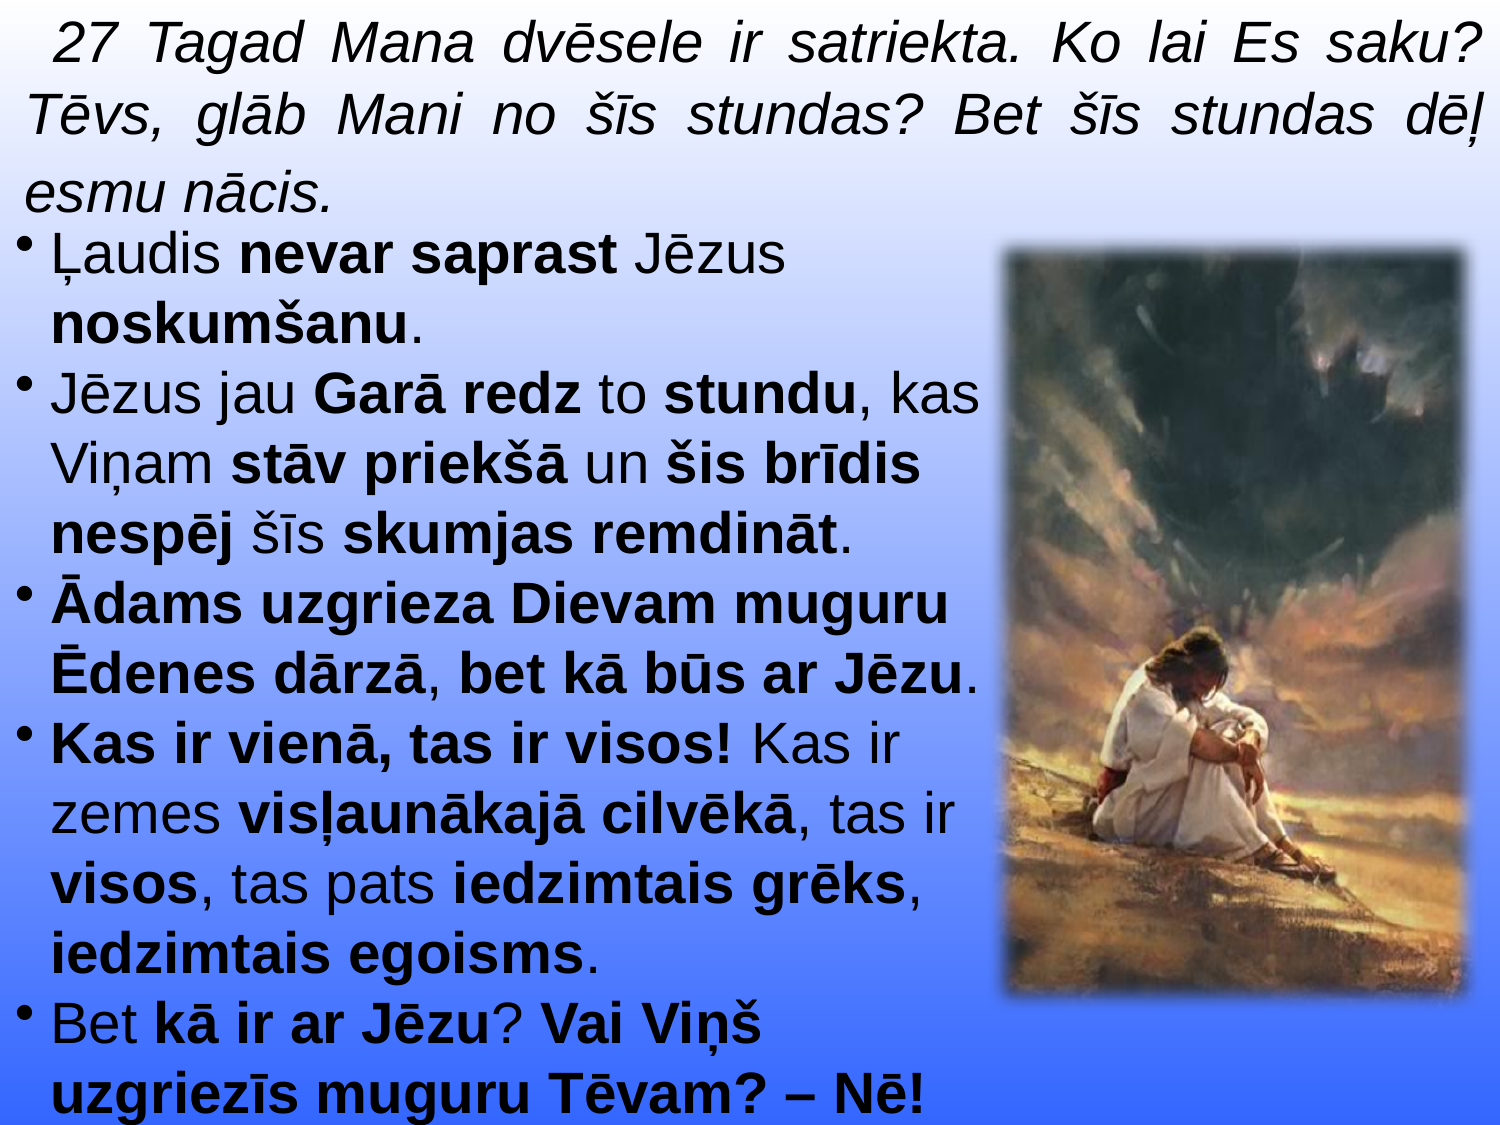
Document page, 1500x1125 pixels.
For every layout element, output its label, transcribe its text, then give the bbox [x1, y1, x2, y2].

list 27 Tagad Mana dvēsele ir satriekta. Ko lai Es saku? Tēvs, glāb Mani no šīs stundas? Bet šīs stundas dēļ esmu nācis. [0, 0, 1500, 256]
text_box Ļaudis nevar saprast Jēzus noskumšanu. Jēzus jau Garā redz to stundu, kas Viņam stāv priekšā un šis brīdis nespēj šīs skumjas remdināt. Ādams uzgrieza Dievam muguru Ēdenes dārzā, bet kā būs ar Jēzu. Kas ir vienā, tas ir visos! Kas ir zemes visļaunākajā cilvēkā, tas ir visos, tas pats iedzimtais grēks, iedzimtais egoisms. Bet kā ir ar Jēzu? Vai Viņš uzgriezīs muguru Tēvam? – Nē! [0, 208, 1034, 1125]
picture [985, 231, 1483, 1014]
